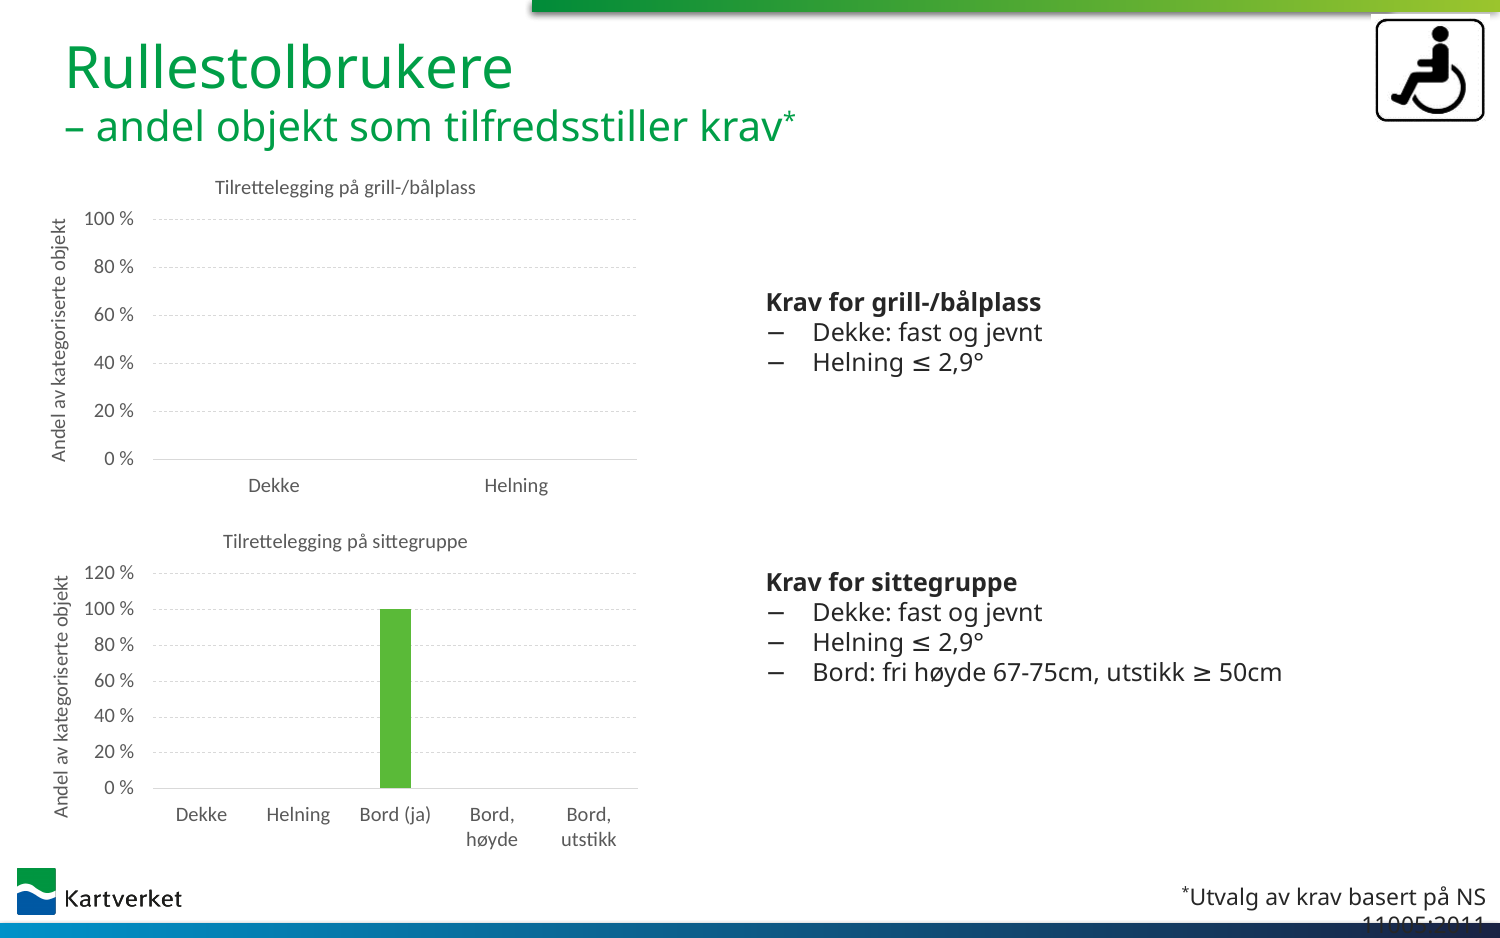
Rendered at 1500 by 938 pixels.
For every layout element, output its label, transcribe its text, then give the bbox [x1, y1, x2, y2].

text_box *Utvalg av krav basert på NS 11005:2011 [1068, 873, 1500, 938]
text_box Krav for sittegruppe Dekke: fast og jevnt Helning ≤ 2,9° Bord: fri høyde 67-75cm, utstikk ≥ 50cm [750, 559, 1500, 694]
picture [1371, 13, 1491, 127]
text_box Krav for grill-/bålplass Dekke: fast og jevnt Helning ≤ 2,9° [750, 279, 1452, 384]
text_box Rullestolbrukere – andel objekt som tilfredsstiller krav* [49, 14, 1431, 158]
picture [41, 166, 650, 505]
picture [41, 520, 650, 859]
